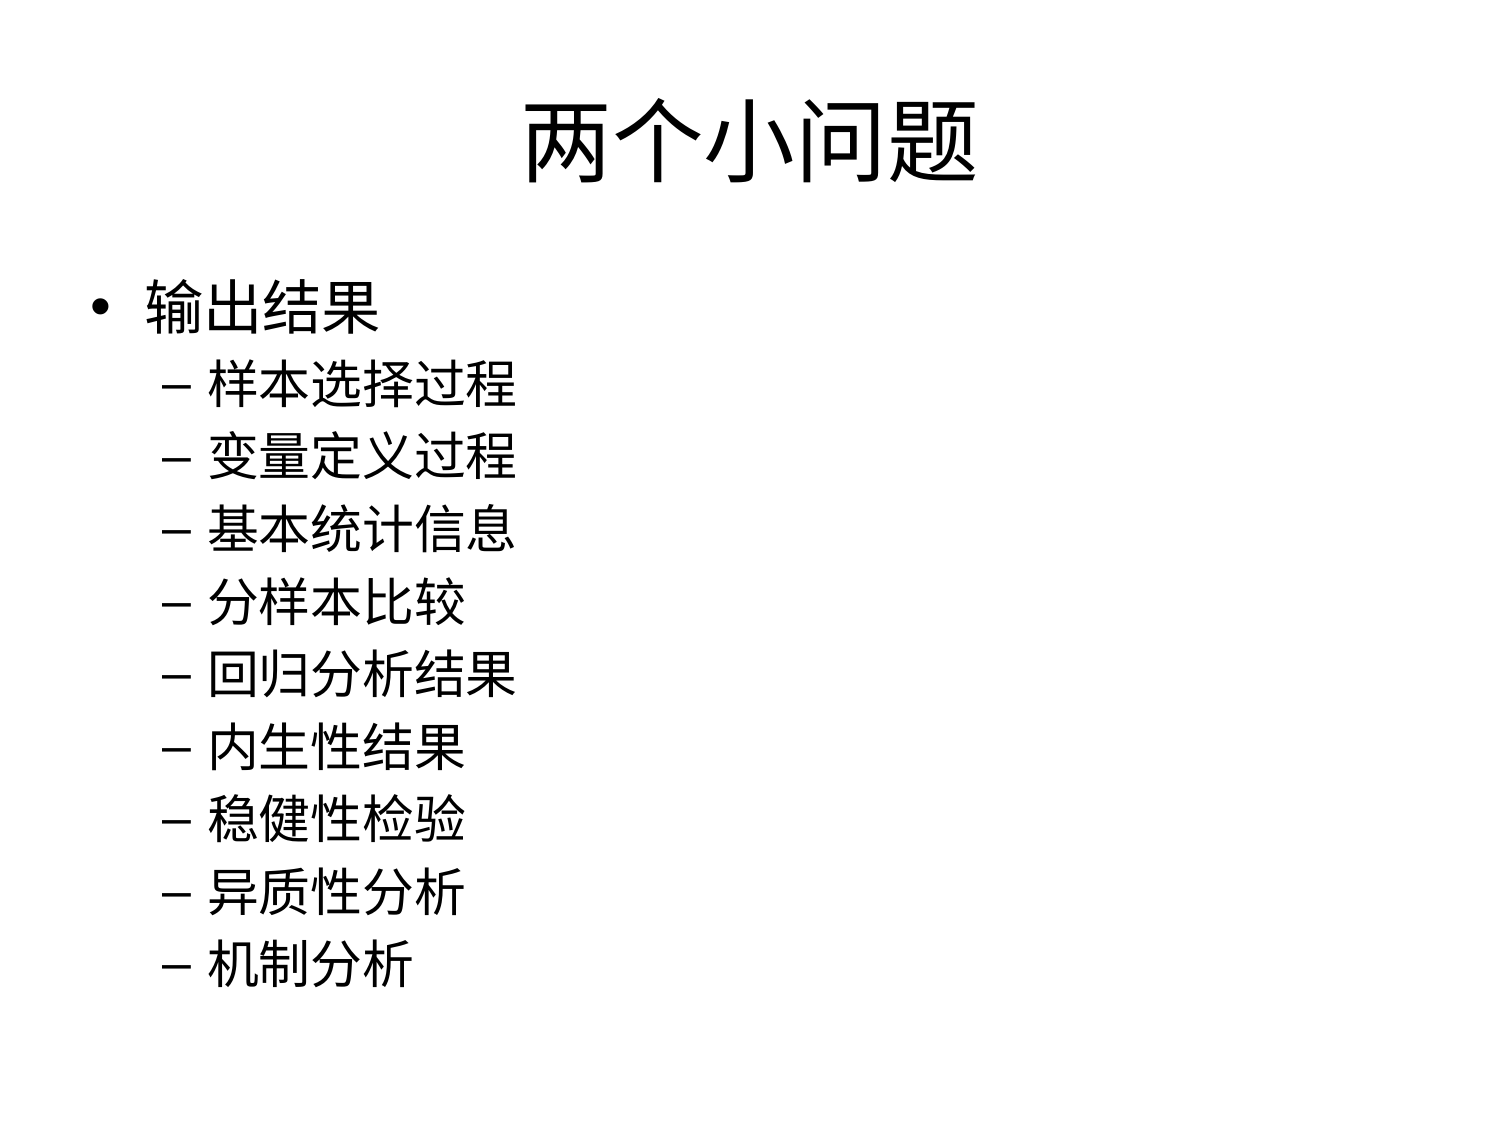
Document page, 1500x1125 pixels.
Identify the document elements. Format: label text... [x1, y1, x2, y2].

list 输出结果 样本选择过程 变量定义过程 基本统计信息 分样本比较 回归分析结果 内生性结果 稳健性检验 异质性分析 机制分析 [75, 262, 1425, 1005]
title 两个小问题 [75, 45, 1425, 233]
